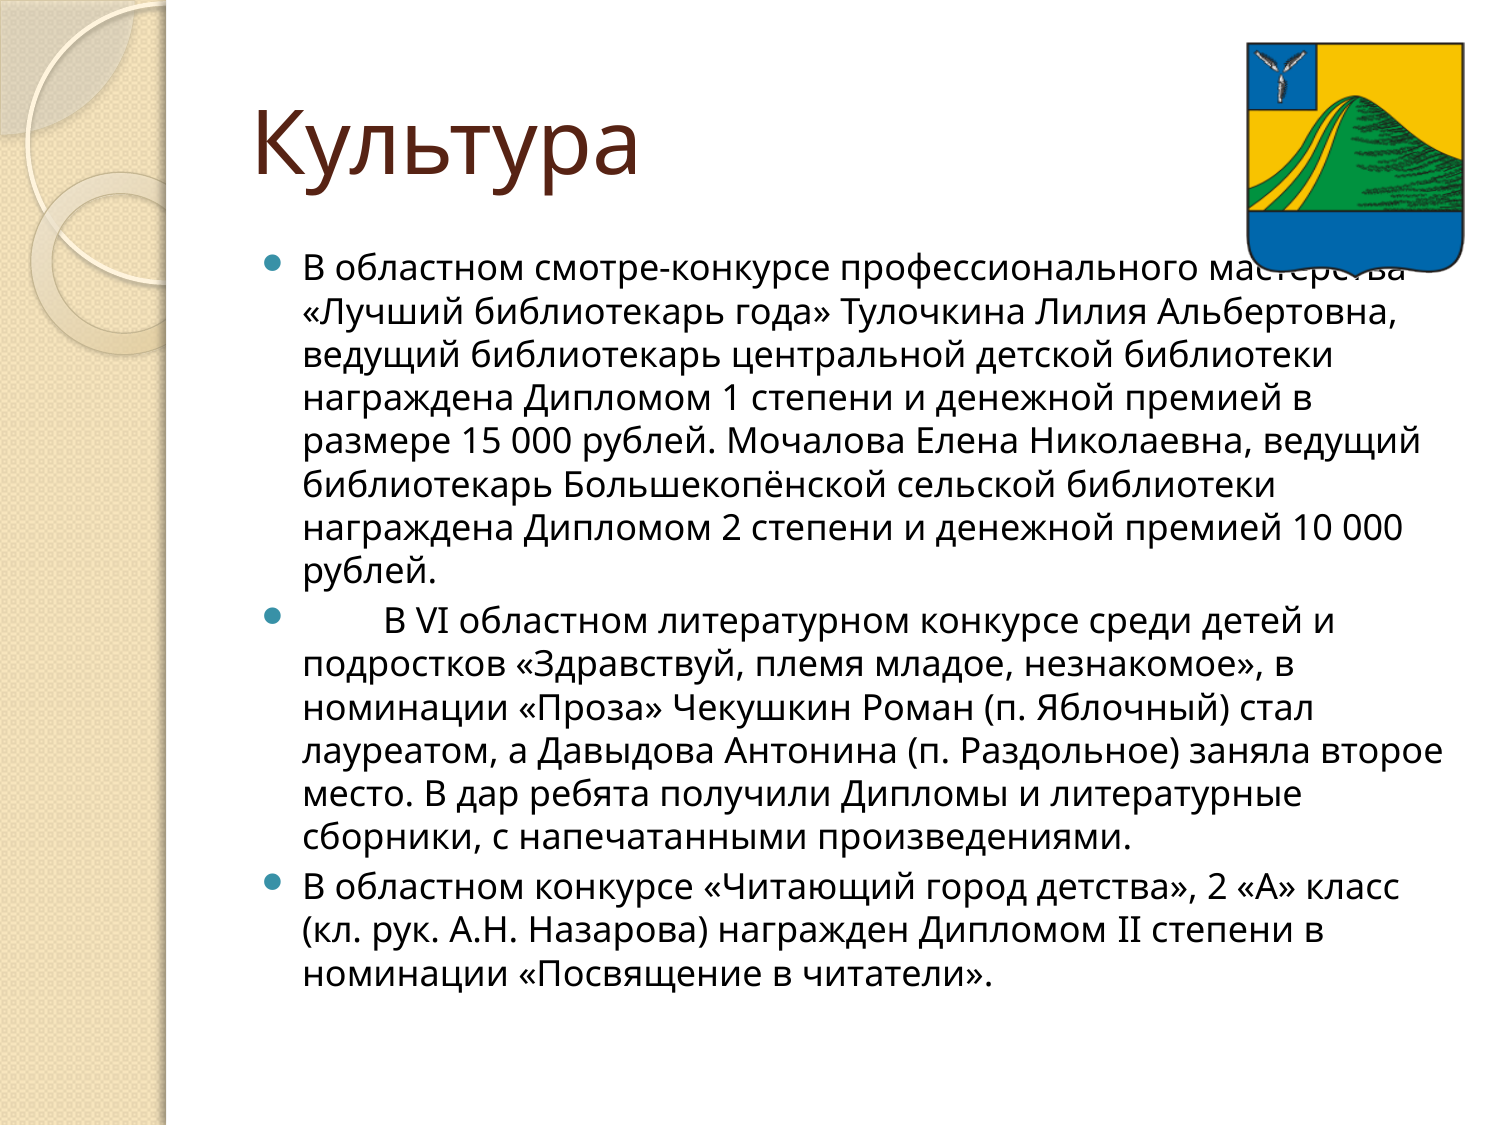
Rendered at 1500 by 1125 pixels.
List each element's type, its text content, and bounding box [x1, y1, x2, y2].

list В областном смотре-конкурсе профессионального мастерства «Лучший библиотекарь года» Тулочкина Лилия Альбертовна, ведущий библиотекарь центральной детской библиотеки награждена Дипломом 1 степени и денежной премией в размере 15 000 рублей. Мочалова Елена Николаевна, ведущий библиотекарь Большекопёнской сельской библиотеки награждена Дипломом 2 степени и денежной премией 10 000 рублей. В VI областном литературном конкурсе среди детей и подростков «Здравствуй, племя младое, незнакомое», в номинации «Проза» Чекушкин Роман (п. Яблочный) стал лауреатом, а Давыдова Антонина (п. Раздольное) заняла второе место. В дар ребята получили Дипломы и литературные сборники, с напечатанными произведениями. В областном конкурсе «Читающий город детства», 2 «А» класс (кл. рук. А.Н. Назарова) награжден Дипломом II степени в номинации «Посвящение в читатели». [235, 237, 1466, 1025]
title Культура [235, 45, 1239, 233]
picture [1245, 42, 1465, 280]
